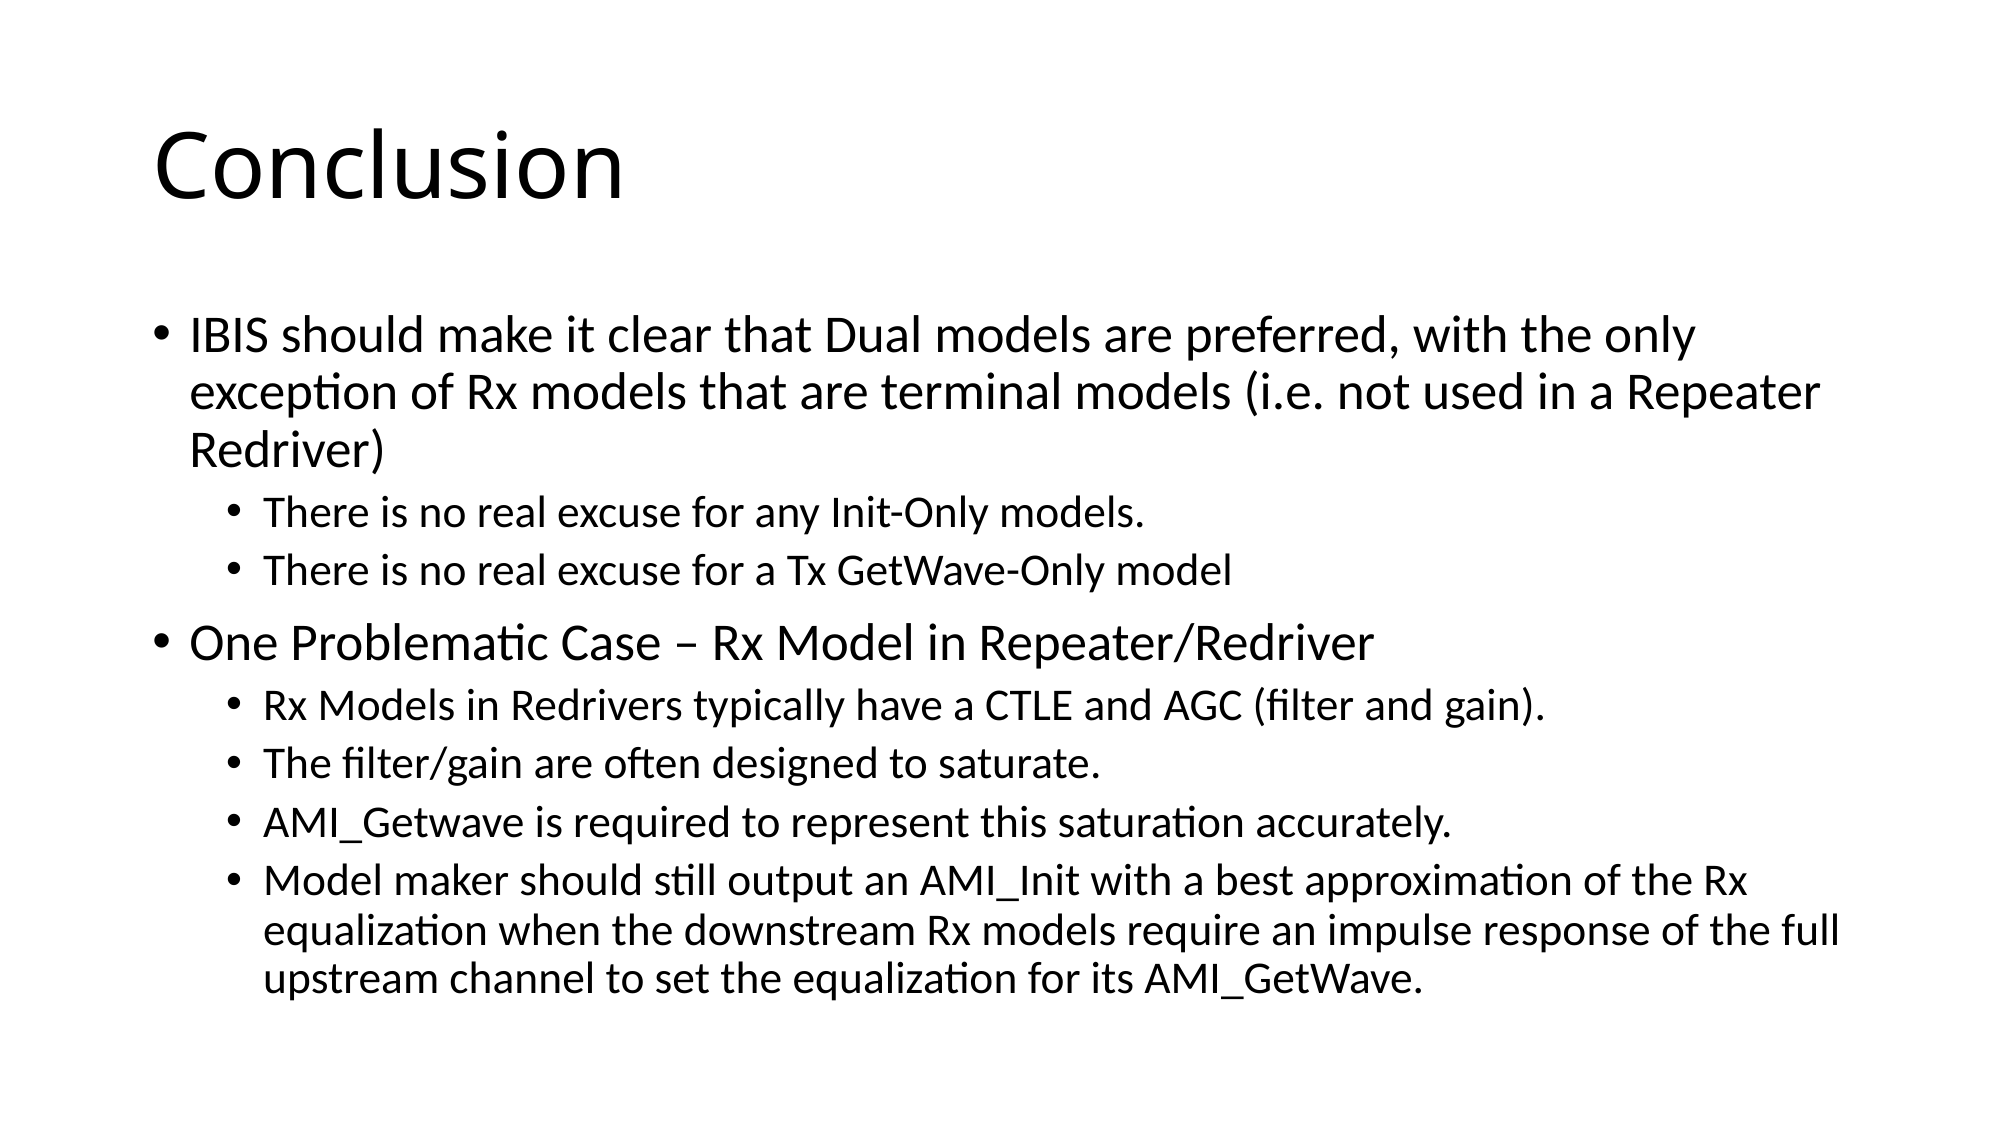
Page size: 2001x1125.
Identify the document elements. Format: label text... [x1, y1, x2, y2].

title Conclusion [137, 59, 1863, 278]
list IBIS should make it clear that Dual models are preferred, with the only exception of Rx models that are terminal models (i.e. not used in a Repeater Redriver) There is no real excuse for any Init-Only models. There is no real excuse for a Tx GetWave-Only model One Problematic Case – Rx Model in Repeater/Redriver Rx Models in Redrivers typically have a CTLE and AGC (filter and gain). The filter/gain are often designed to saturate. AMI_Getwave is required to represent this saturation accurately. Model maker should still output an AMI_Init with a best approximation of the Rx equalization when the downstream Rx models require an impulse response of the full upstream channel to set the equalization for its AMI_GetWave. [137, 299, 1863, 1014]
